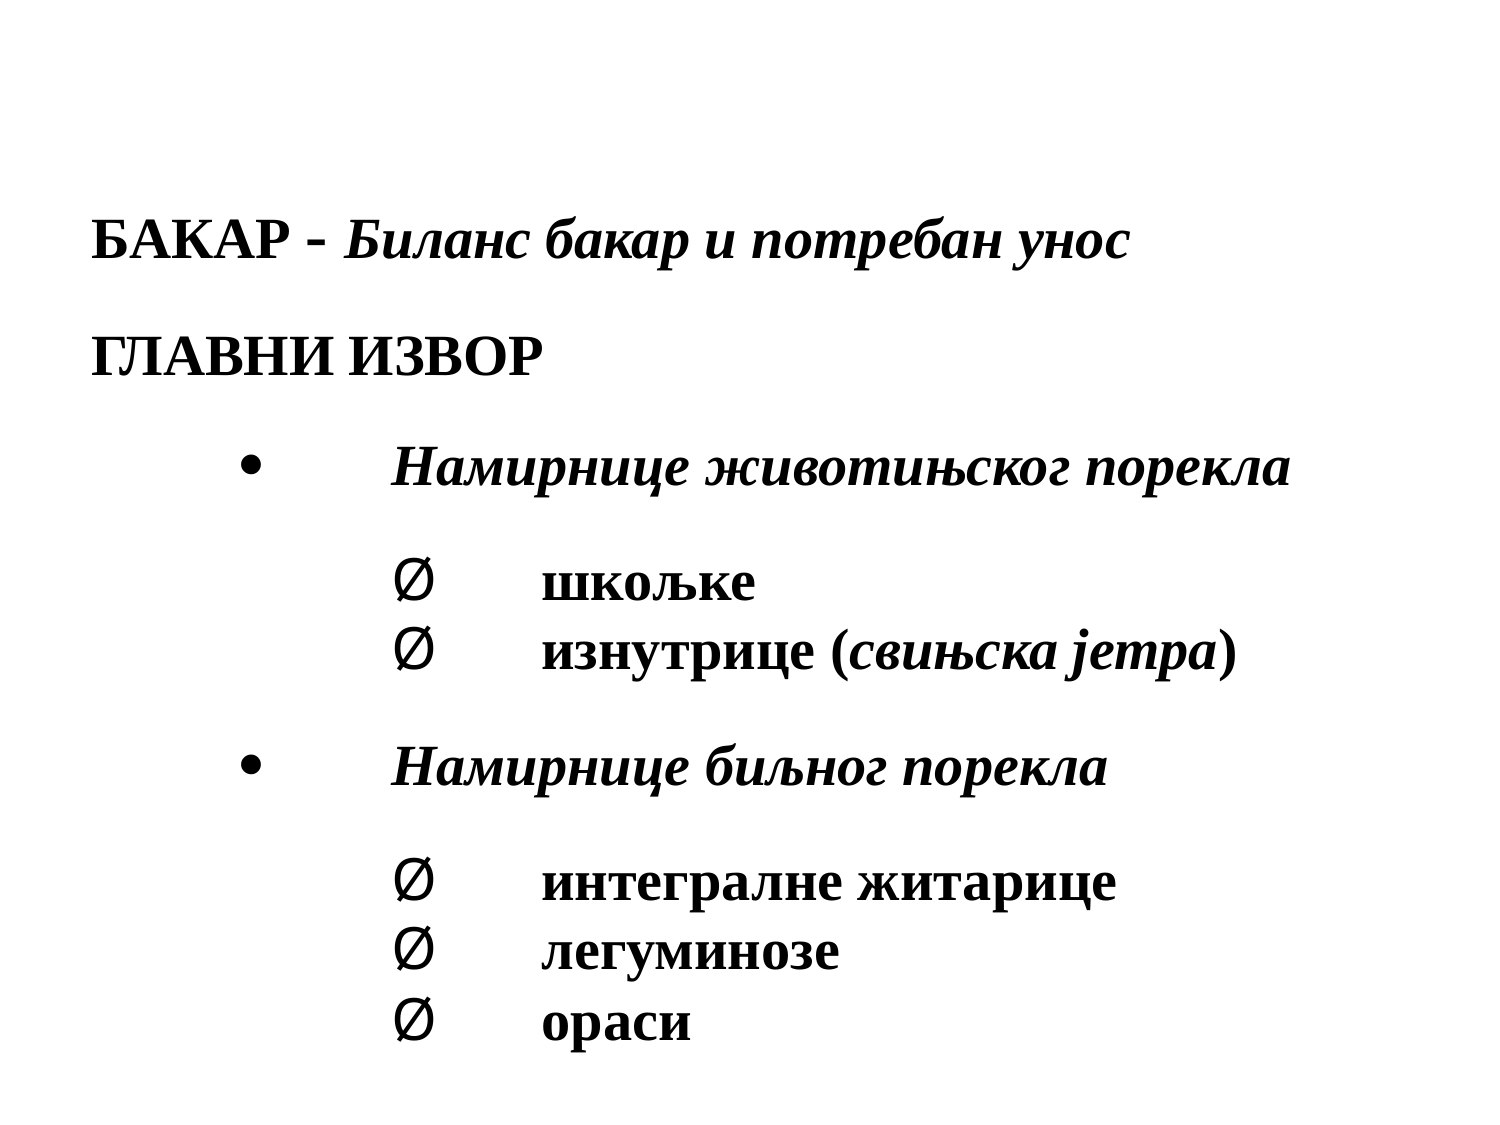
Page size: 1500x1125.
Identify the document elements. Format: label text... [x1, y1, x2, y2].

text_box БАКАР - Биланс бакар и потребан унос ГЛАВНИ ИЗВОР · Намирнице животињског порекла Ø шкољке Ø изнутрице (свињска јетра) · Намирнице биљног порекла Ø интегралне житарице Ø легуминозе Ø ораси [76, 184, 1415, 1059]
